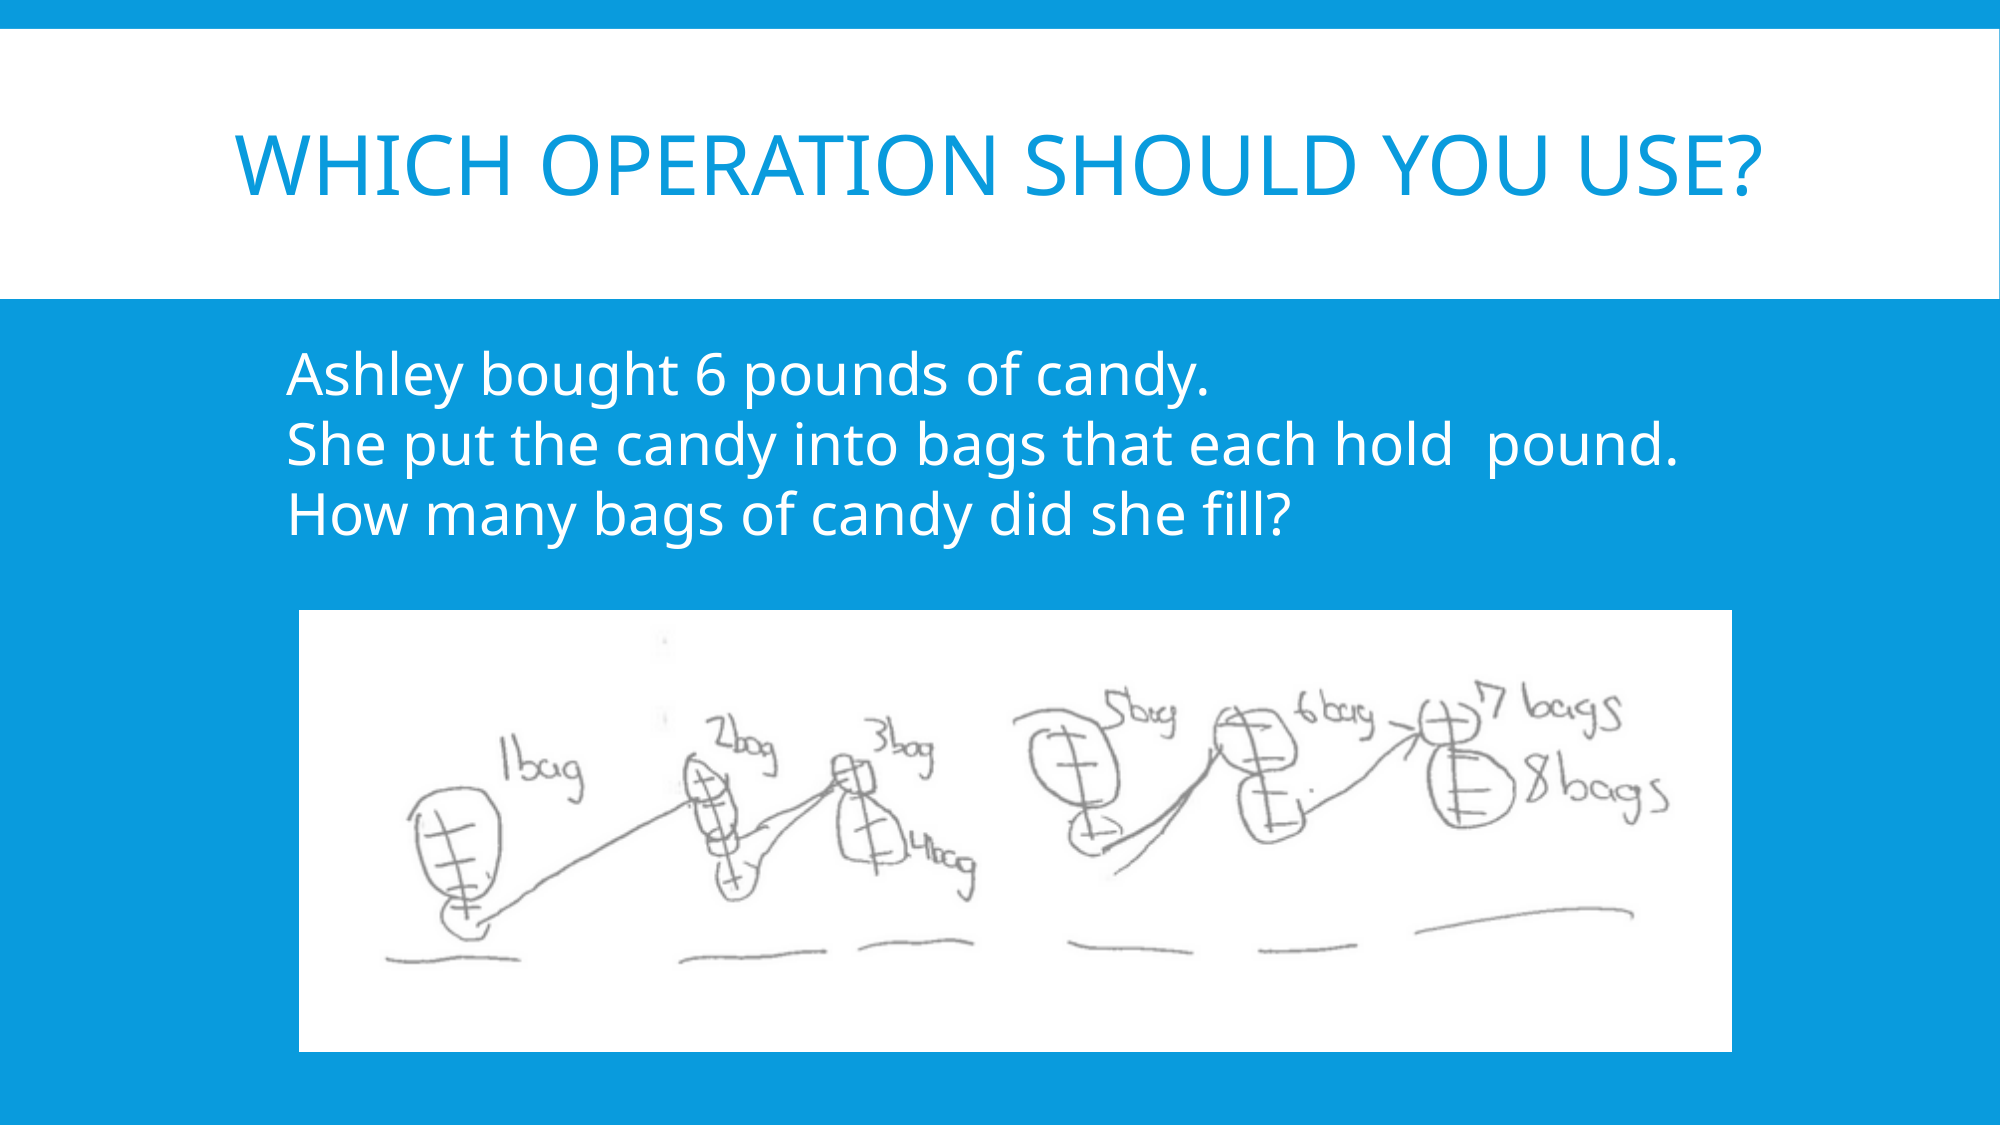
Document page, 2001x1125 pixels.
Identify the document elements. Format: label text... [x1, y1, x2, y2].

picture [300, 611, 1731, 1051]
title Which Operation should you use? [197, 46, 1803, 295]
